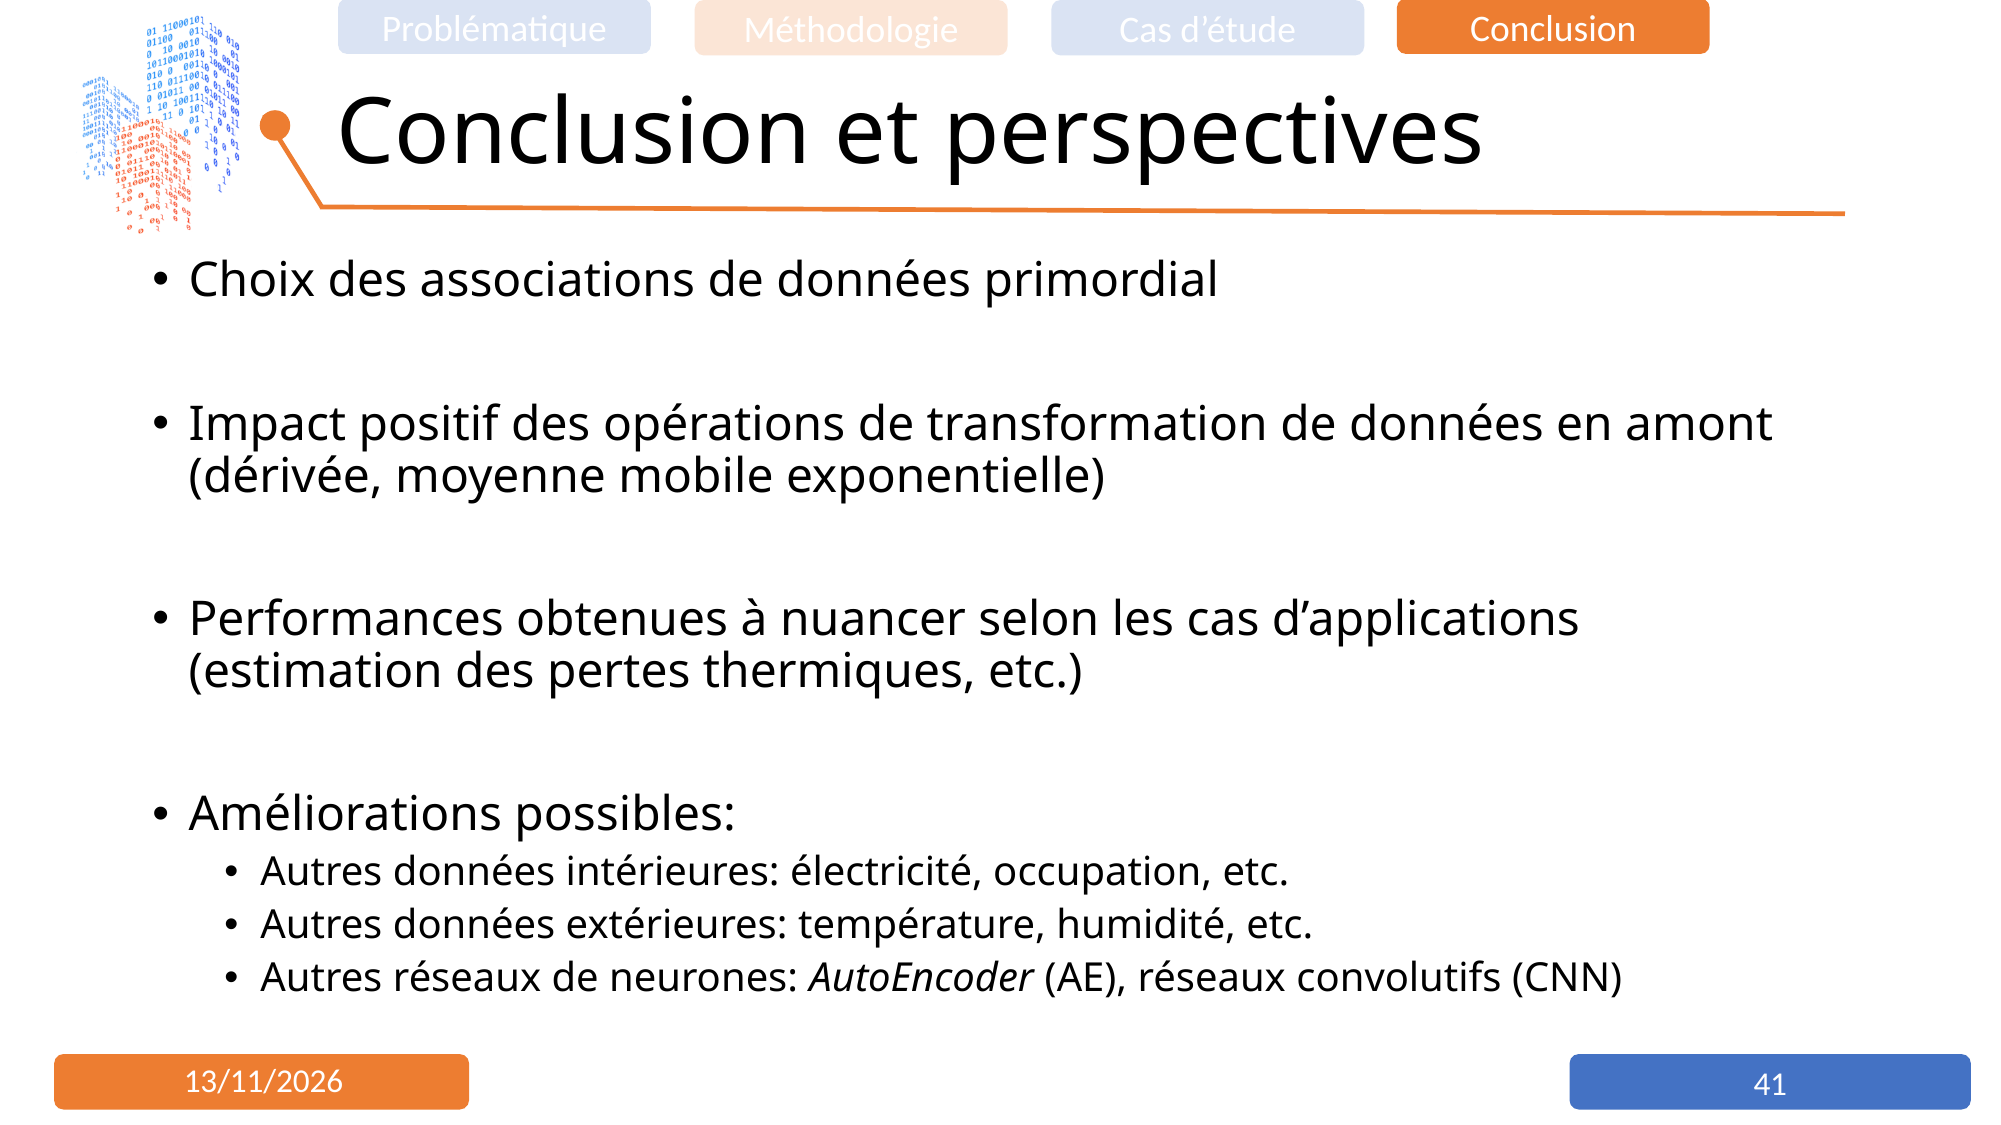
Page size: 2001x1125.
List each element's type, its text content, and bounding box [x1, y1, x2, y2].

text_box Conclusion [1395, 0, 1711, 56]
text_box Problématique [336, 0, 652, 56]
text_box Cas d’étude [1050, 0, 1366, 57]
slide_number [57, 1049, 470, 1110]
list Choix des associations de données primordial Impact positif des opérations de transformation de données en amont (dérivée, moyenne mobile exponentielle) Performances obtenues à nuancer selon les cas d’applications (estimation des pertes thermiques, etc.) Améliorations possibles: Autres données intérieures: électricité, occupation, etc. Autres données extérieures: température, humidité, etc. Autres réseaux de neurones: AutoEncoder (AE), réseaux convolutifs (CNN) [137, 247, 1863, 1014]
slide_number 41 [1569, 1054, 1971, 1110]
title Conclusion et perspectives [321, 76, 1863, 184]
text_box Méthodologie [693, 0, 1009, 57]
picture [57, 0, 260, 253]
